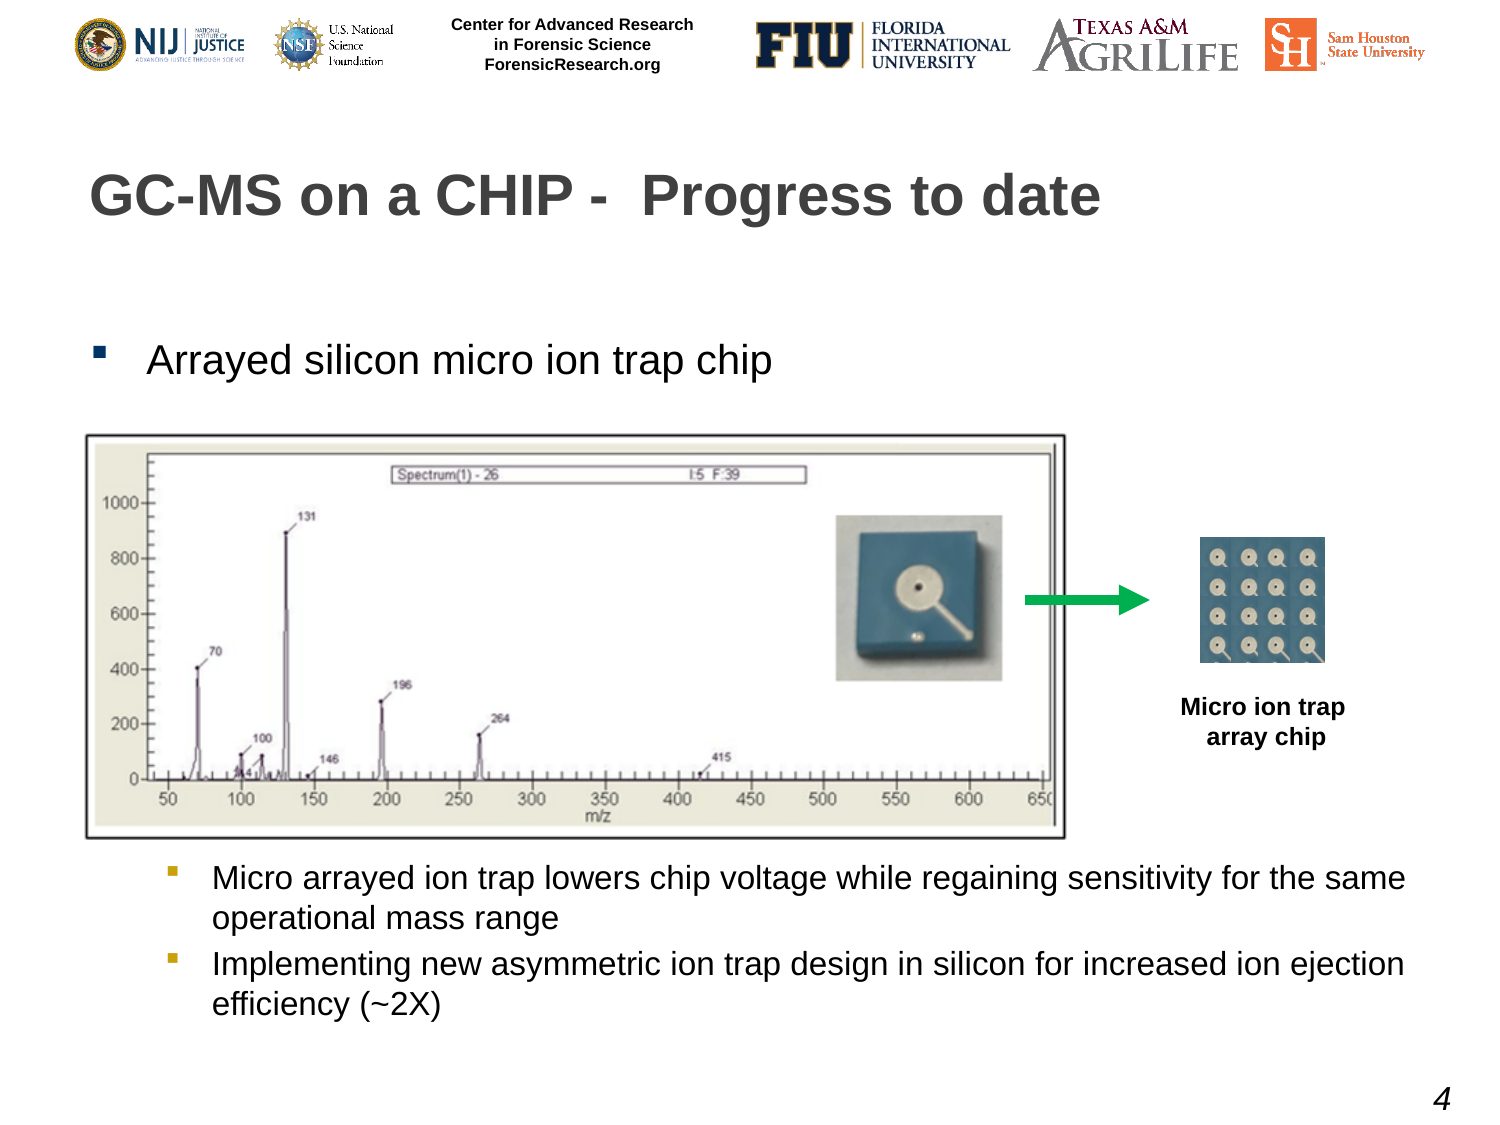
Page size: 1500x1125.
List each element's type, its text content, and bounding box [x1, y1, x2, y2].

title GC-MS on a CHIP - Progress to date [75, 149, 1388, 240]
picture [1265, 18, 1425, 71]
text_box Micro ion trap array chip [1165, 683, 1368, 758]
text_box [1199, 537, 1326, 663]
picture [753, 18, 1013, 71]
picture [1032, 18, 1238, 71]
list Arrayed silicon micro ion trap chip Micro arrayed ion trap lowers chip voltage while regaining sensitivity for the same operational mass range Implementing new asymmetric ion trap design in silicon for increased ion ejection efficiency (~2X) [75, 324, 1425, 943]
picture [273, 18, 393, 71]
picture [74, 18, 244, 71]
picture [70, 424, 1076, 852]
